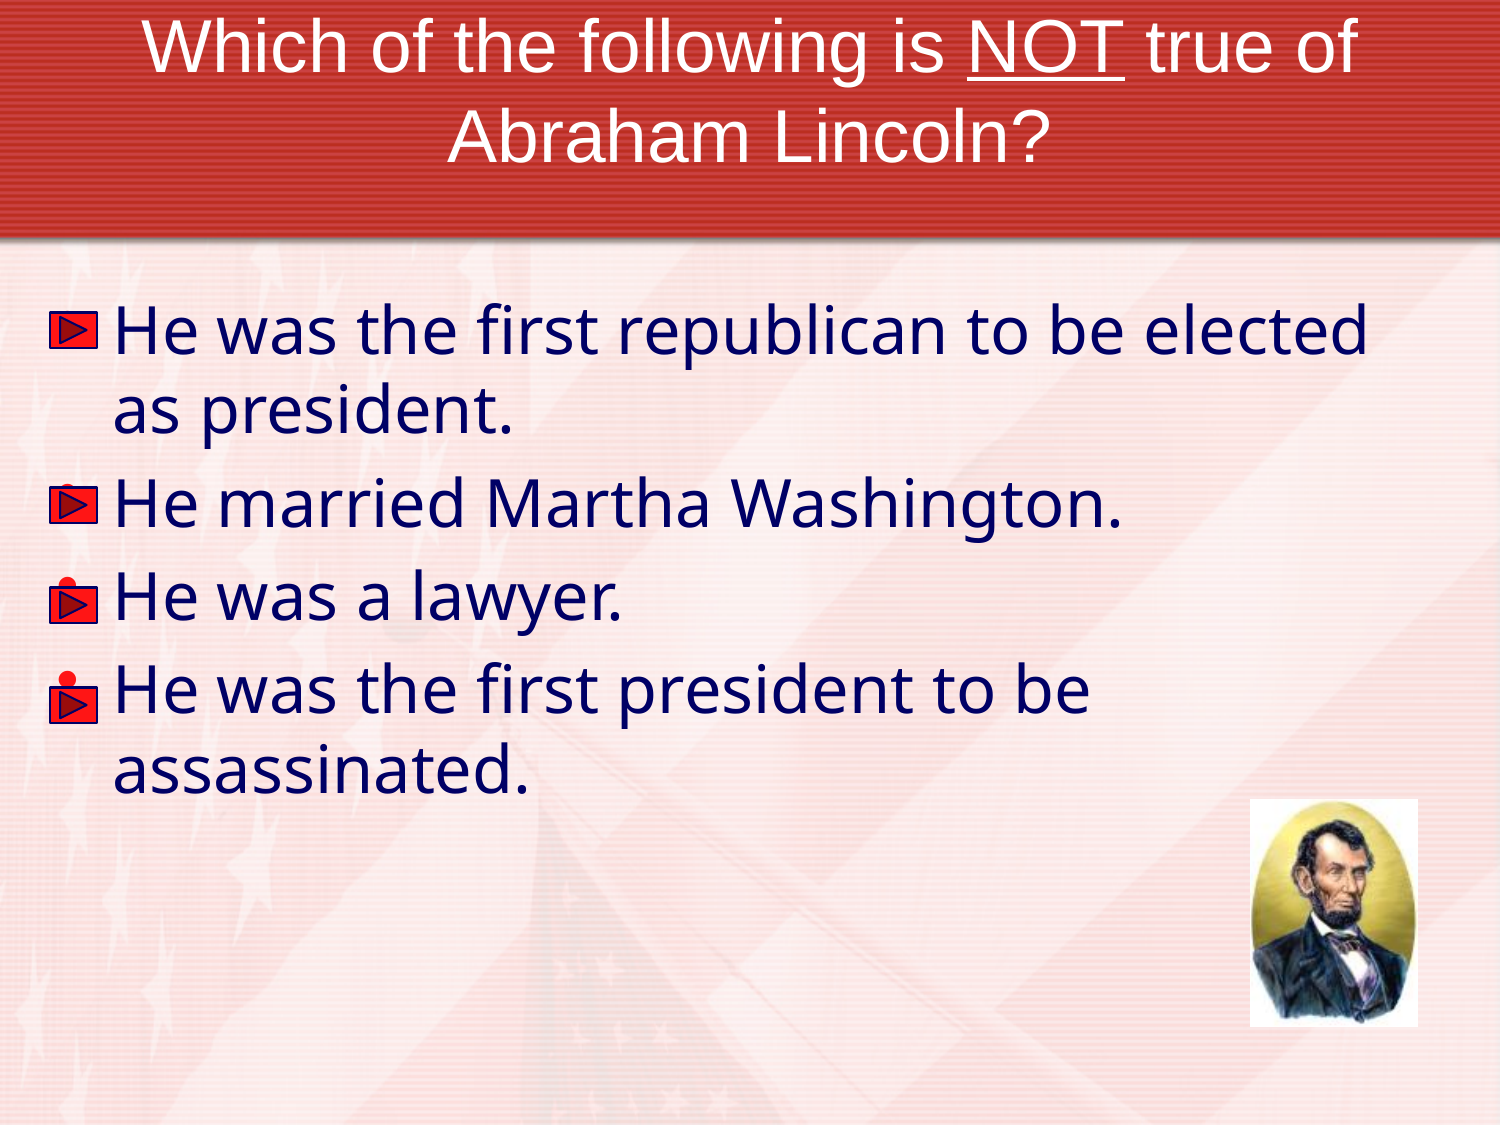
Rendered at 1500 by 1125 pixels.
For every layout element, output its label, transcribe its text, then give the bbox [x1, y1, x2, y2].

text_box [49, 487, 97, 523]
text_box [49, 687, 97, 723]
title Which of the following is NOT true of Abraham Lincoln? [40, 42, 1460, 186]
list He was the first republican to be elected as president. He married Martha Washington. He was a lawyer. He was the first president to be assassinated. [40, 279, 1460, 1095]
text_box [49, 312, 97, 348]
text_box [49, 587, 97, 623]
picture [0, 0, 1500, 1125]
